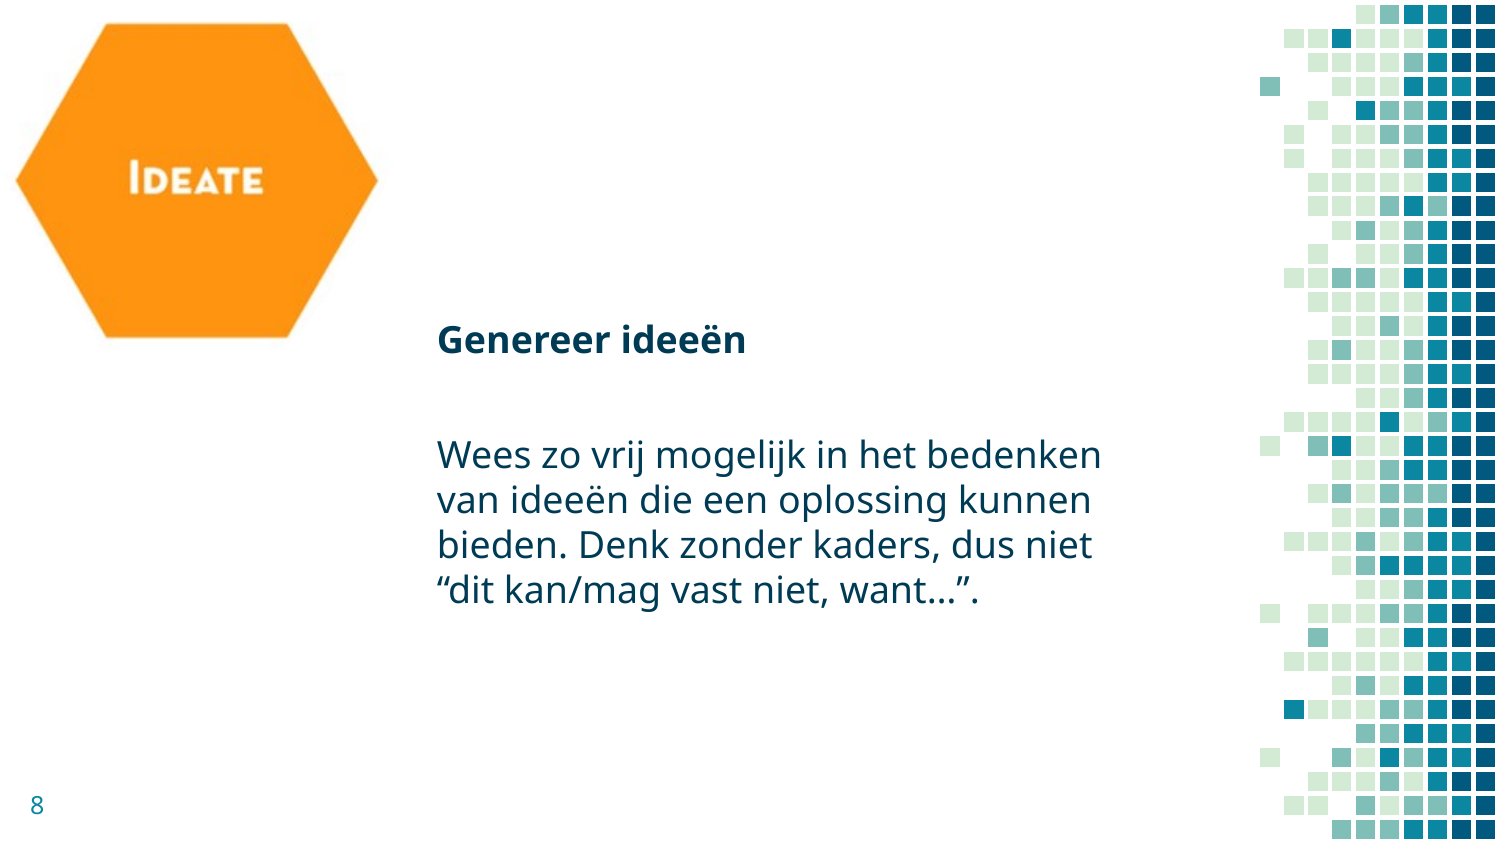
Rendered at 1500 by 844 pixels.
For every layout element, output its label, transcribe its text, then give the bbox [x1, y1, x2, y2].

picture [0, 0, 399, 374]
slide_number 8 [15, 774, 105, 839]
list Genereer ideeën Wees zo vrij mogelijk in het bedenken van ideeën die een oplossing kunnen bieden. Denk zonder kaders, dus niet “dit kan/mag vast niet, want…”. [421, 301, 1160, 431]
